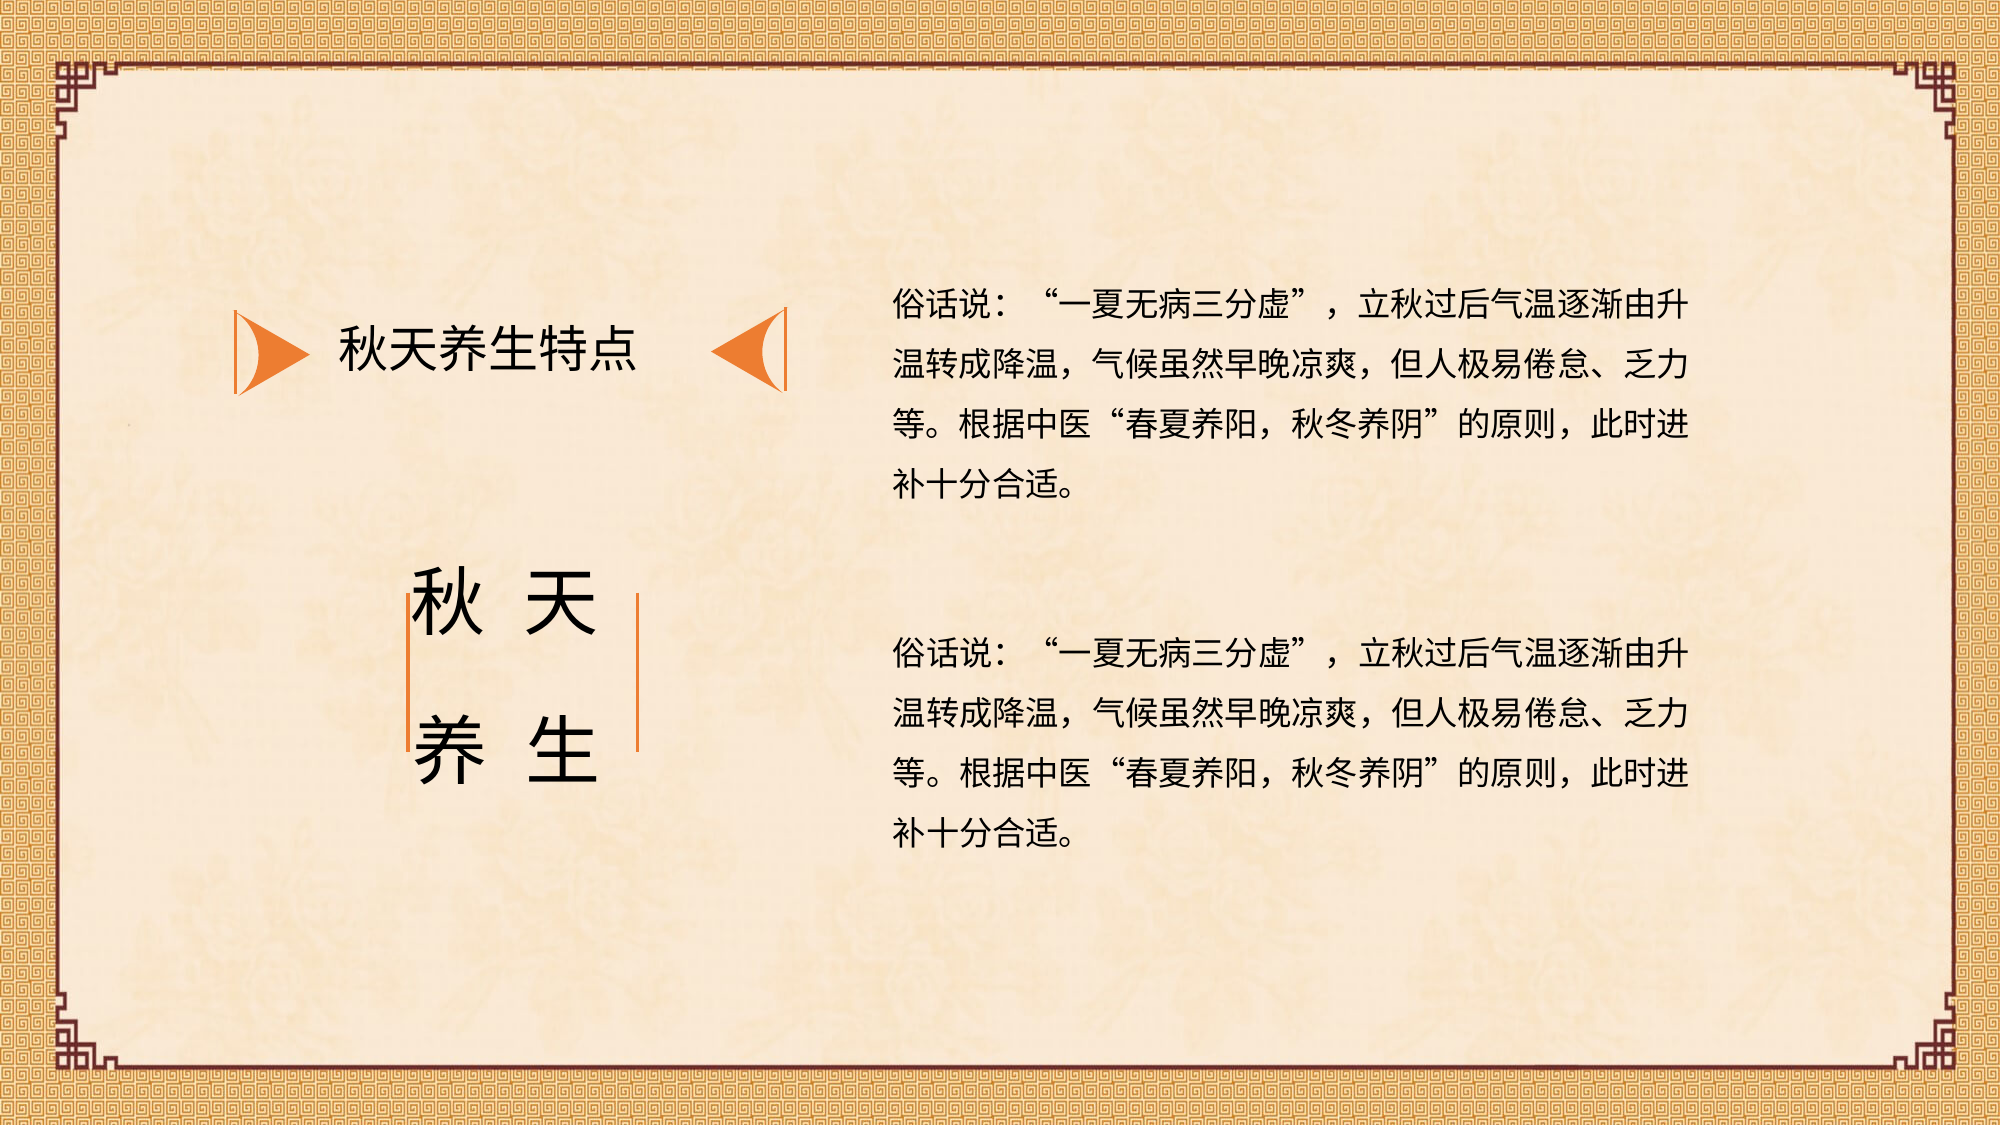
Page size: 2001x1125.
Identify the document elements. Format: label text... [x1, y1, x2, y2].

text_box 俗话说：“一夏无病三分虚”，立秋过后气温逐渐由升温转成降温，气候虽然早晚凉爽，但人极易倦怠、乏力等。根据中医“春夏养阳，秋冬养阴”的原则，此时进补十分合适。 [877, 256, 1717, 511]
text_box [208, 307, 812, 402]
text_box 俗话说：“一夏无病三分虚”，立秋过后气温逐渐由升温转成降温，气候虽然早晚凉爽，但人极易倦怠、乏力等。根据中医“春夏养阳，秋冬养阴”的原则，此时进补十分合适。 [878, 605, 1718, 860]
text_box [395, 547, 655, 803]
picture [0, 0, 2000, 1125]
